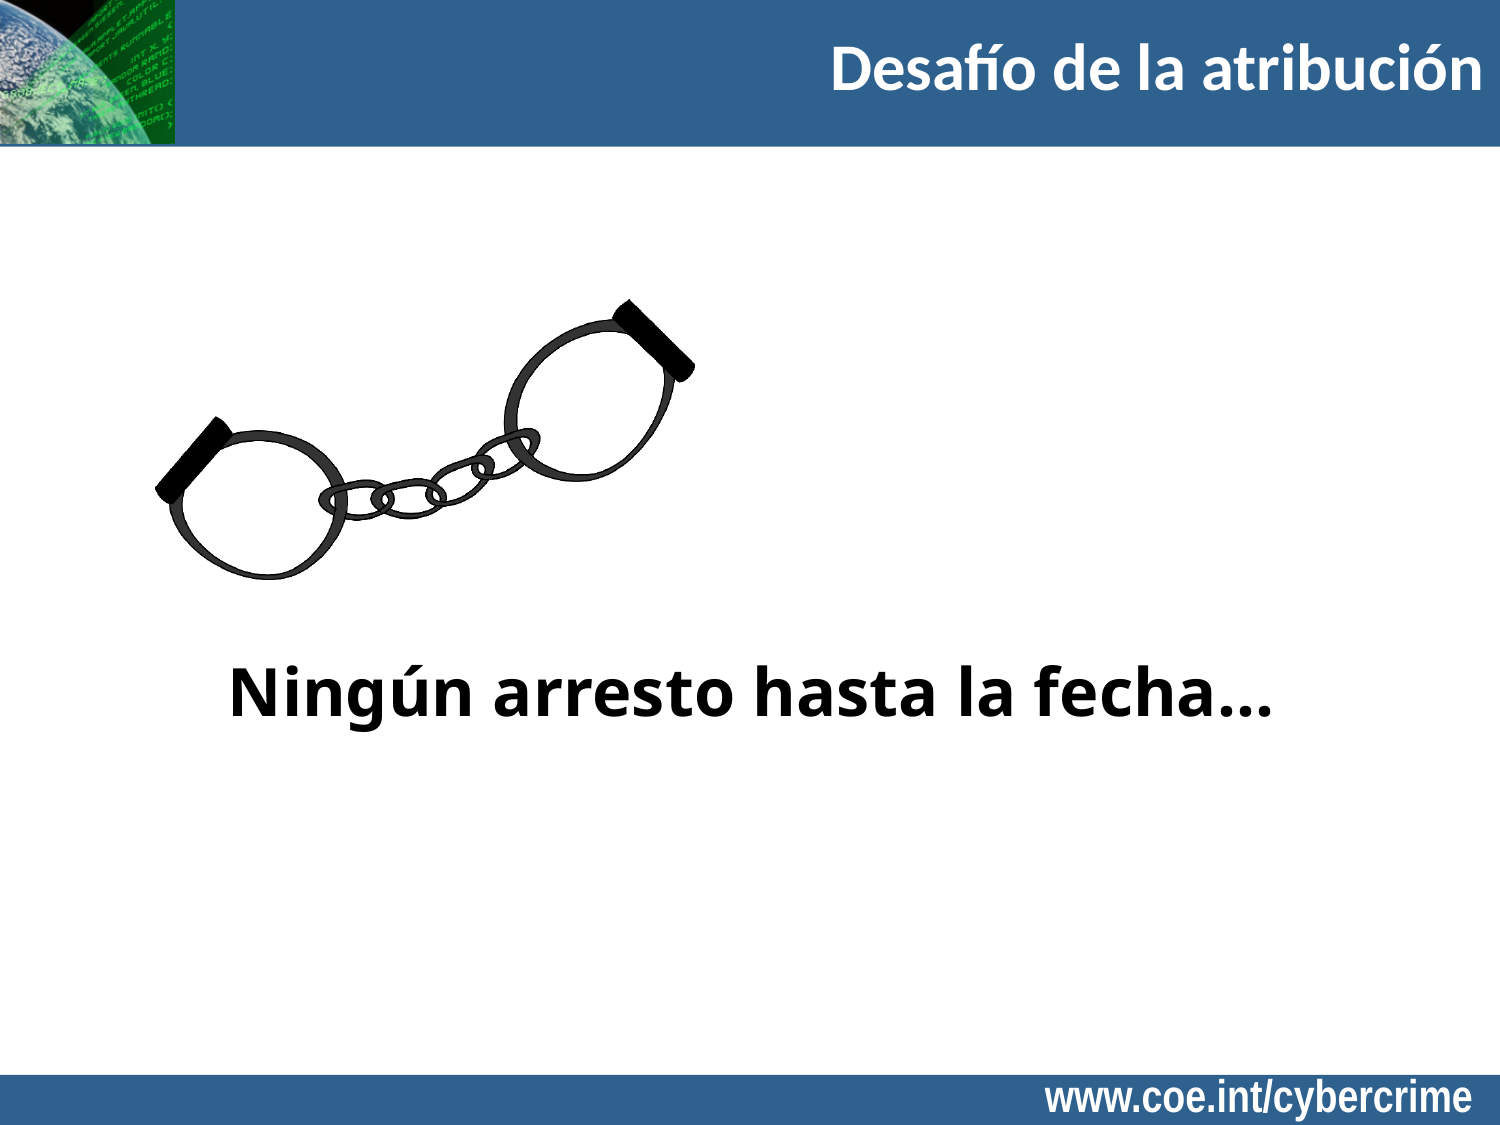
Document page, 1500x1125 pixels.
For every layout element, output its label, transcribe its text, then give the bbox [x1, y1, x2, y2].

text_box Desafío de la atribución [177, 0, 1500, 149]
text_box Ningún arresto hasta la fecha... [1, 479, 1500, 900]
text_box [0, 1073, 1030, 1125]
picture [154, 299, 695, 581]
picture [0, 0, 175, 144]
text_box www.coe.int/cybercrime [1030, 1059, 1500, 1125]
